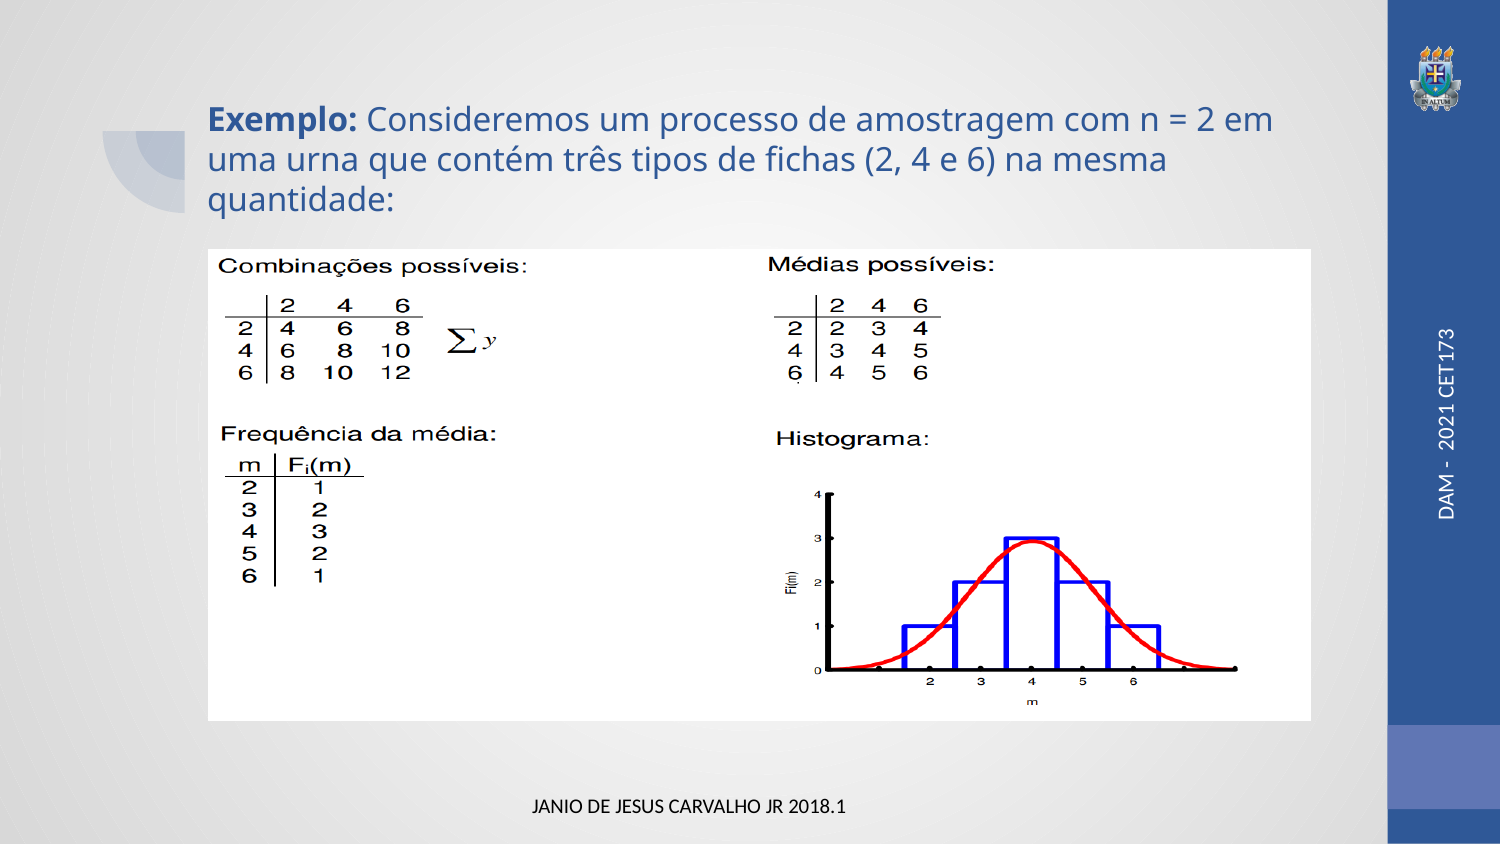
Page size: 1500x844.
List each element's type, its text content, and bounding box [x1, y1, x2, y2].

picture [208, 249, 1312, 721]
text_box JANIO DE JESUS CARVALHO JR 2018.1 [120, 773, 1258, 844]
picture [1410, 46, 1461, 111]
text_box Exemplo: Consideremos um processo de amostragem com n = 2 em uma urna que contém três tipos de fichas (2, 4 e 6) na mesma quantidade: [192, 84, 1359, 233]
